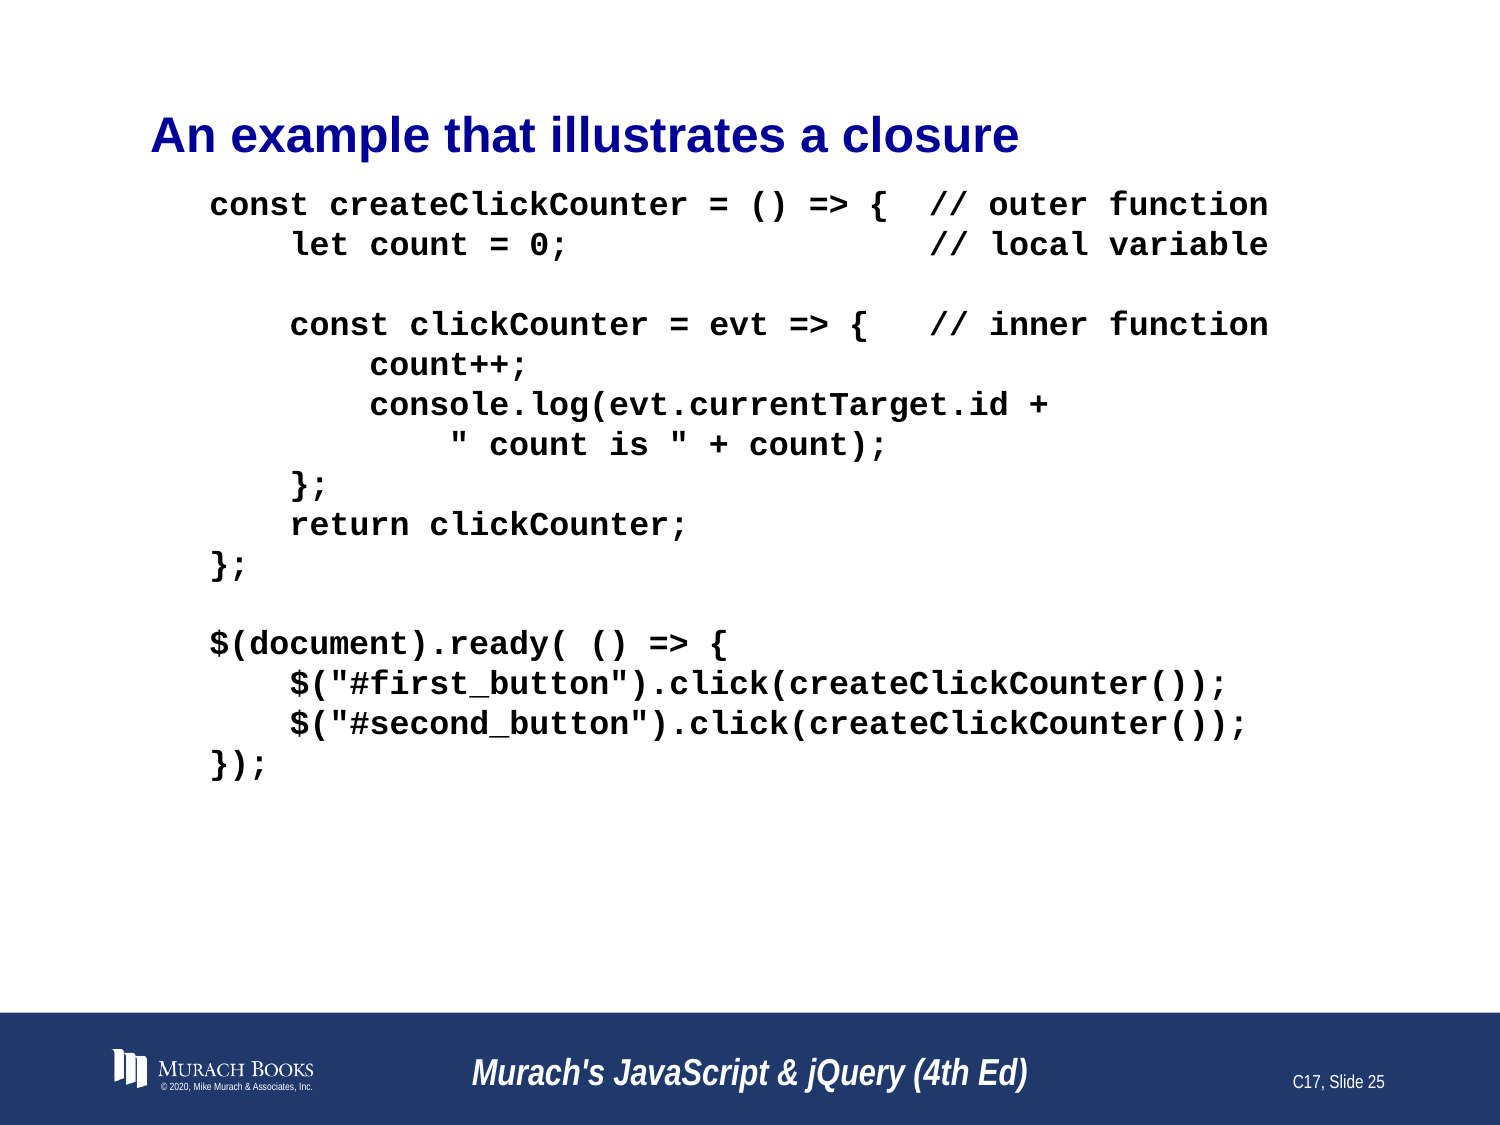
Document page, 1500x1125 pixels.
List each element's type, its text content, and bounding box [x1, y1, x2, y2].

slide_number Murach's JavaScript & jQuery (4th Ed) [463, 1025, 1050, 1100]
list const createClickCounter = () => { // outer function let count = 0; // local variable const clickCounter = evt => { // inner function count++; console.log(evt.currentTarget.id + " count is " + count); }; return clickCounter; }; $(document).ready( () => { $("#first_button").click(createClickCounter()); $("#second_button").click(createClickCounter()); }); [137, 174, 1350, 975]
footer © 2020, Mike Murach & Associates, Inc. [12, 1025, 463, 1100]
title An example that illustrates a closure [150, 102, 1350, 164]
slide_number C17, Slide 25 [1087, 1025, 1400, 1100]
